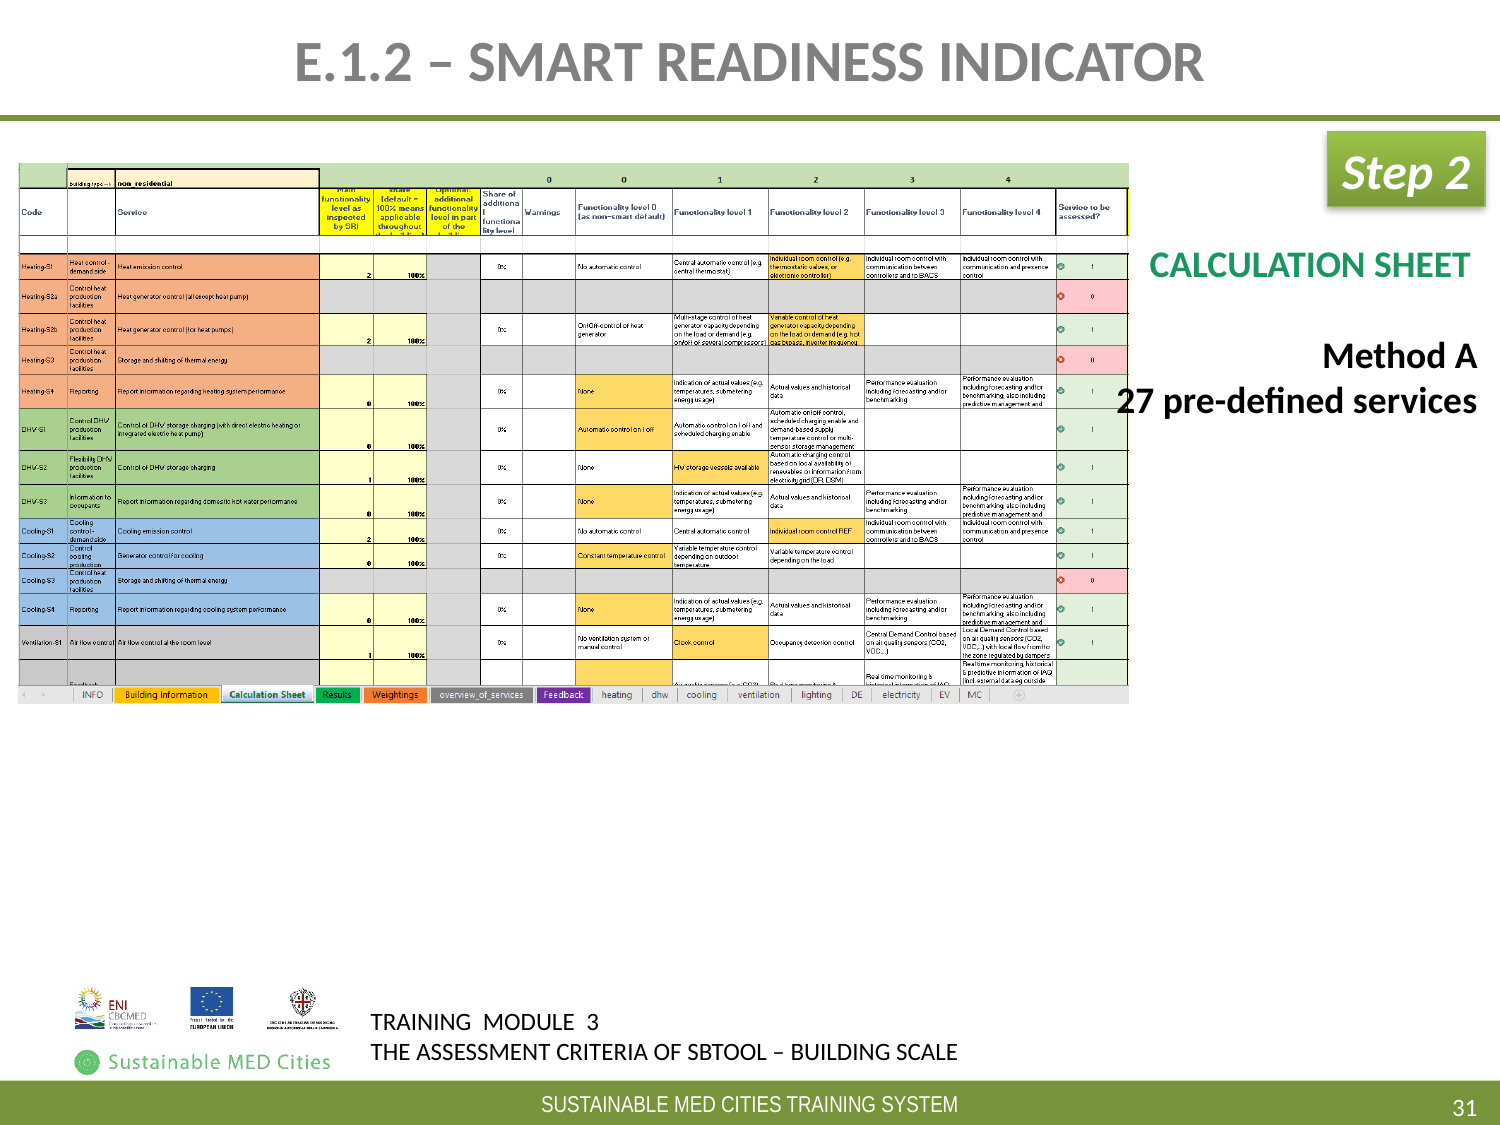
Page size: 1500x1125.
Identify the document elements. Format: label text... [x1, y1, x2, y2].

title E.1.2 – SMART READINESS INDICATOR [0, 0, 1500, 117]
text_box CALCULATION SHEET [1133, 232, 1486, 292]
text_box Step 2 [1327, 131, 1486, 207]
picture [18, 163, 1129, 705]
picture [62, 978, 356, 1080]
text_box Method A 27 pre-defined services [1133, 323, 1493, 429]
slide_number 31 [1142, 1076, 1493, 1125]
